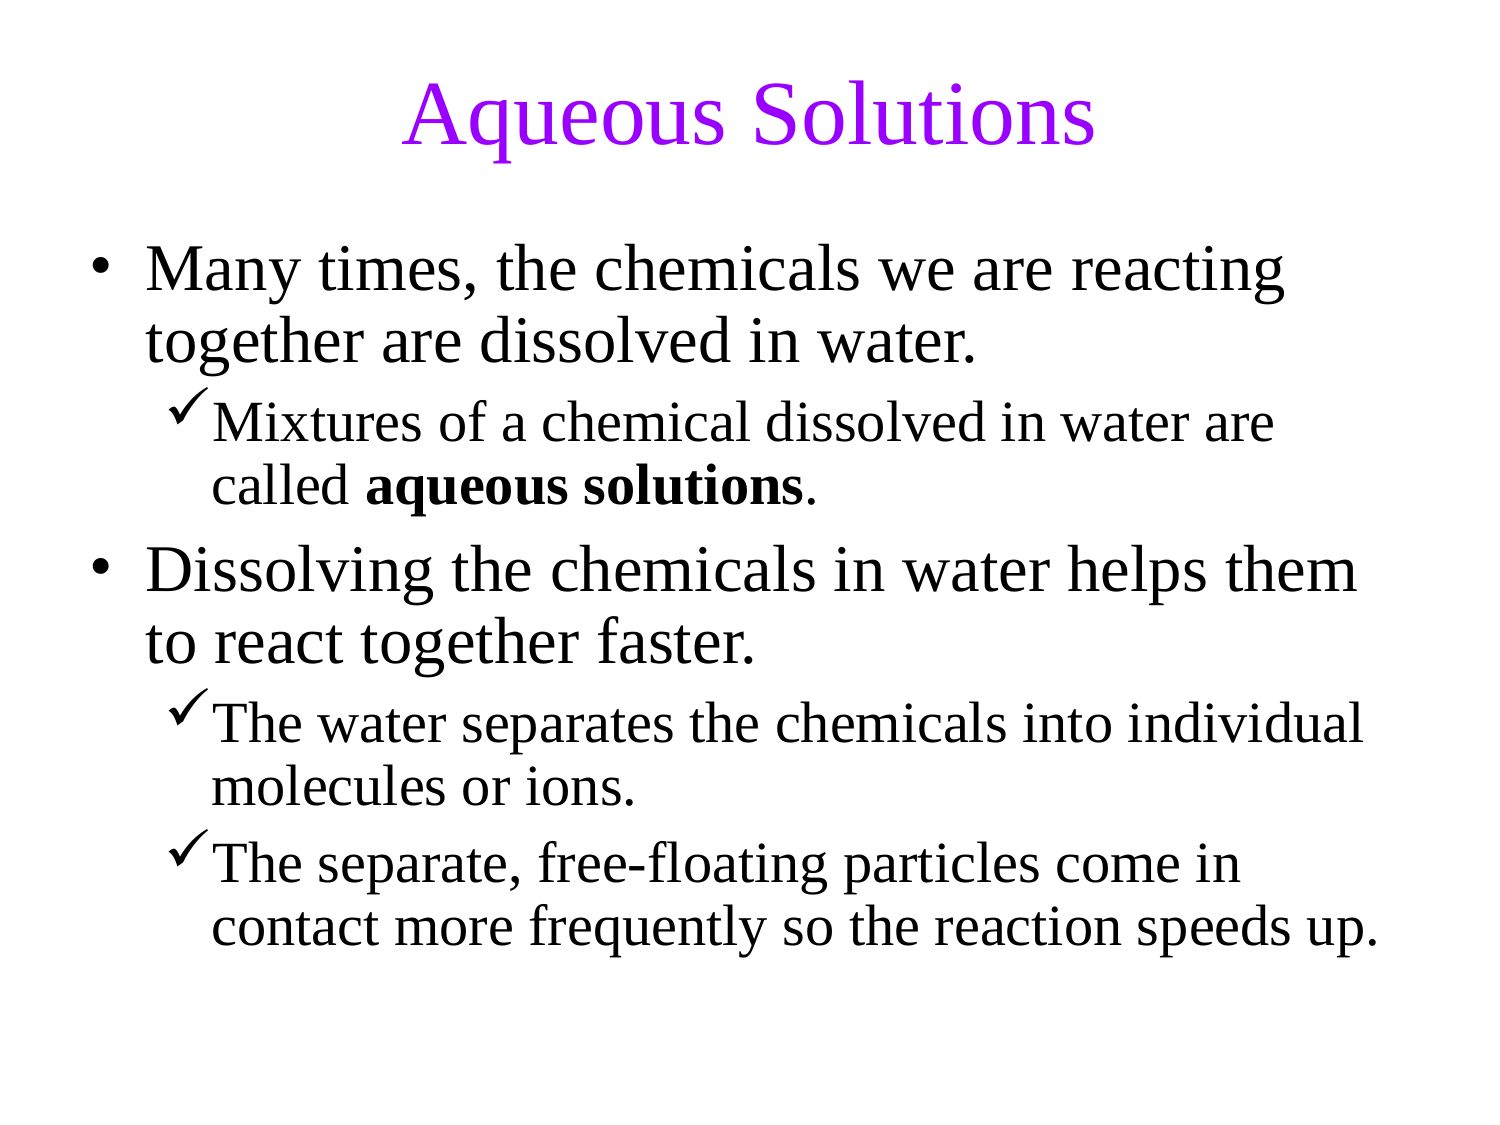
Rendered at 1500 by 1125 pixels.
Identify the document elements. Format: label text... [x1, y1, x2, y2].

text_box Aqueous Solutions [112, 14, 1388, 202]
text_box Many times, the chemicals we are reacting together are dissolved in water. Mixtures of a chemical dissolved in water are called aqueous solutions. Dissolving the chemicals in water helps them to react together faster. The water separates the chemicals into individual molecules or ions. The separate, free-floating particles come in contact more frequently so the reaction speeds up. [74, 224, 1425, 1038]
